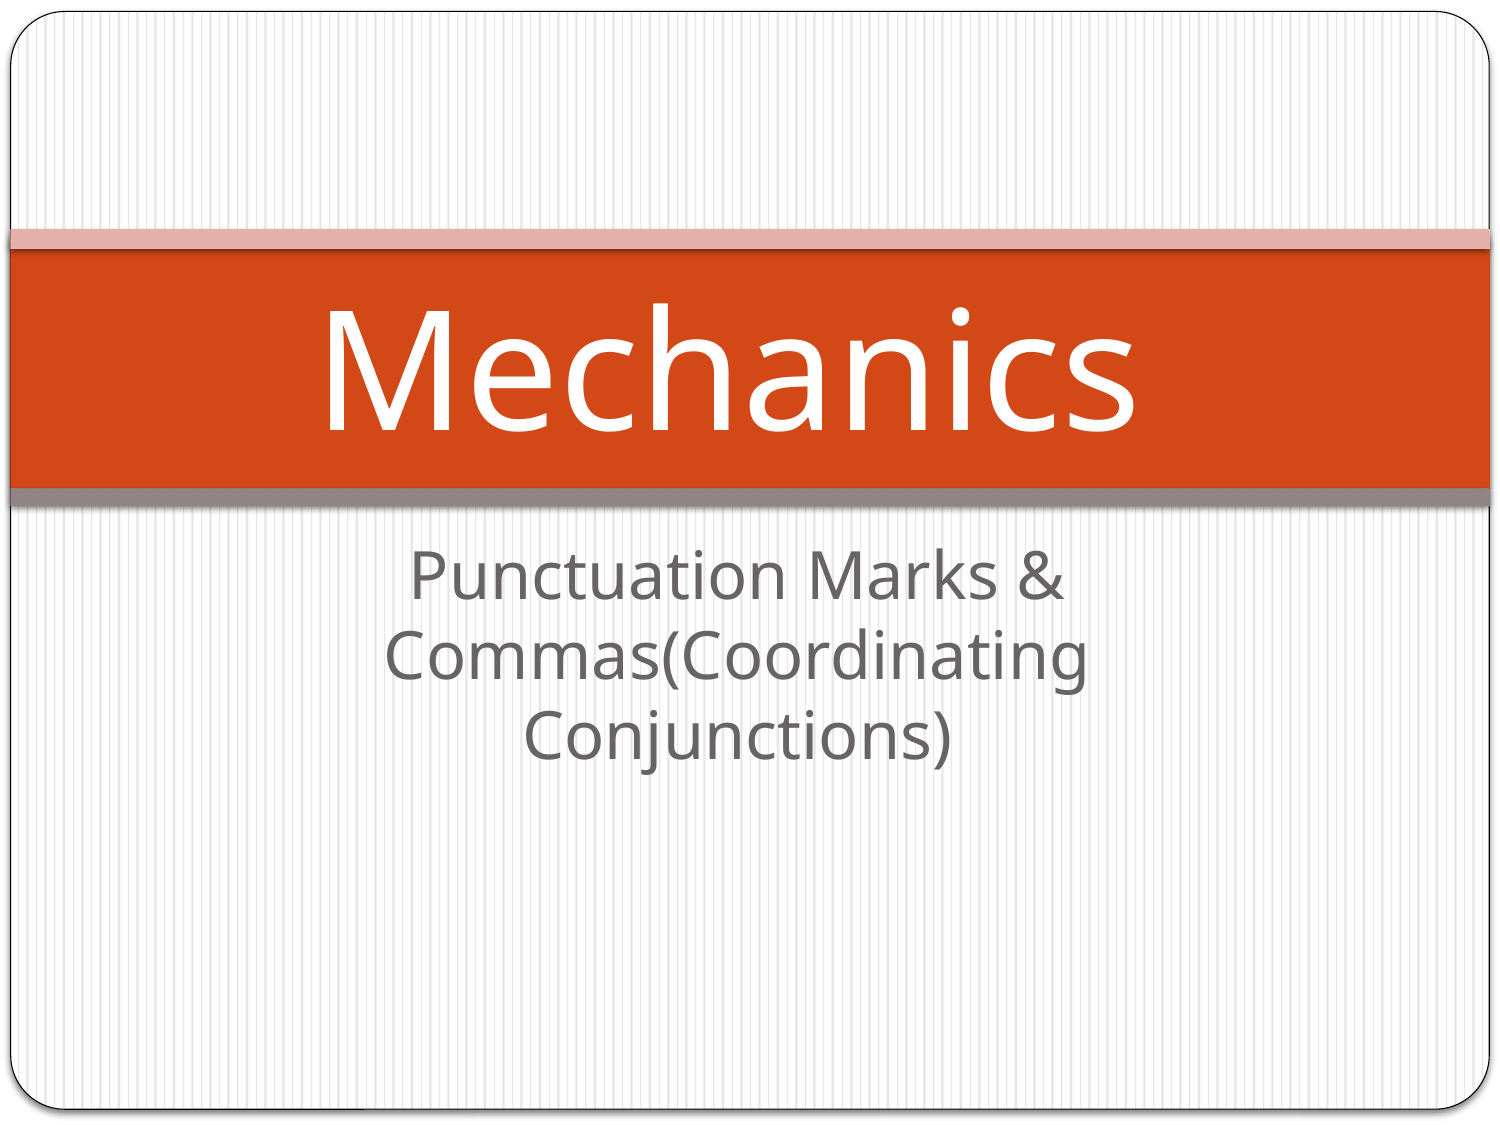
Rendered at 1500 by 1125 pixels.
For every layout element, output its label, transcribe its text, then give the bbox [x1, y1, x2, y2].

title Mechanics [75, 247, 1425, 489]
subtitle Punctuation Marks & Commas(Coordinating Conjunctions) [212, 525, 1263, 788]
